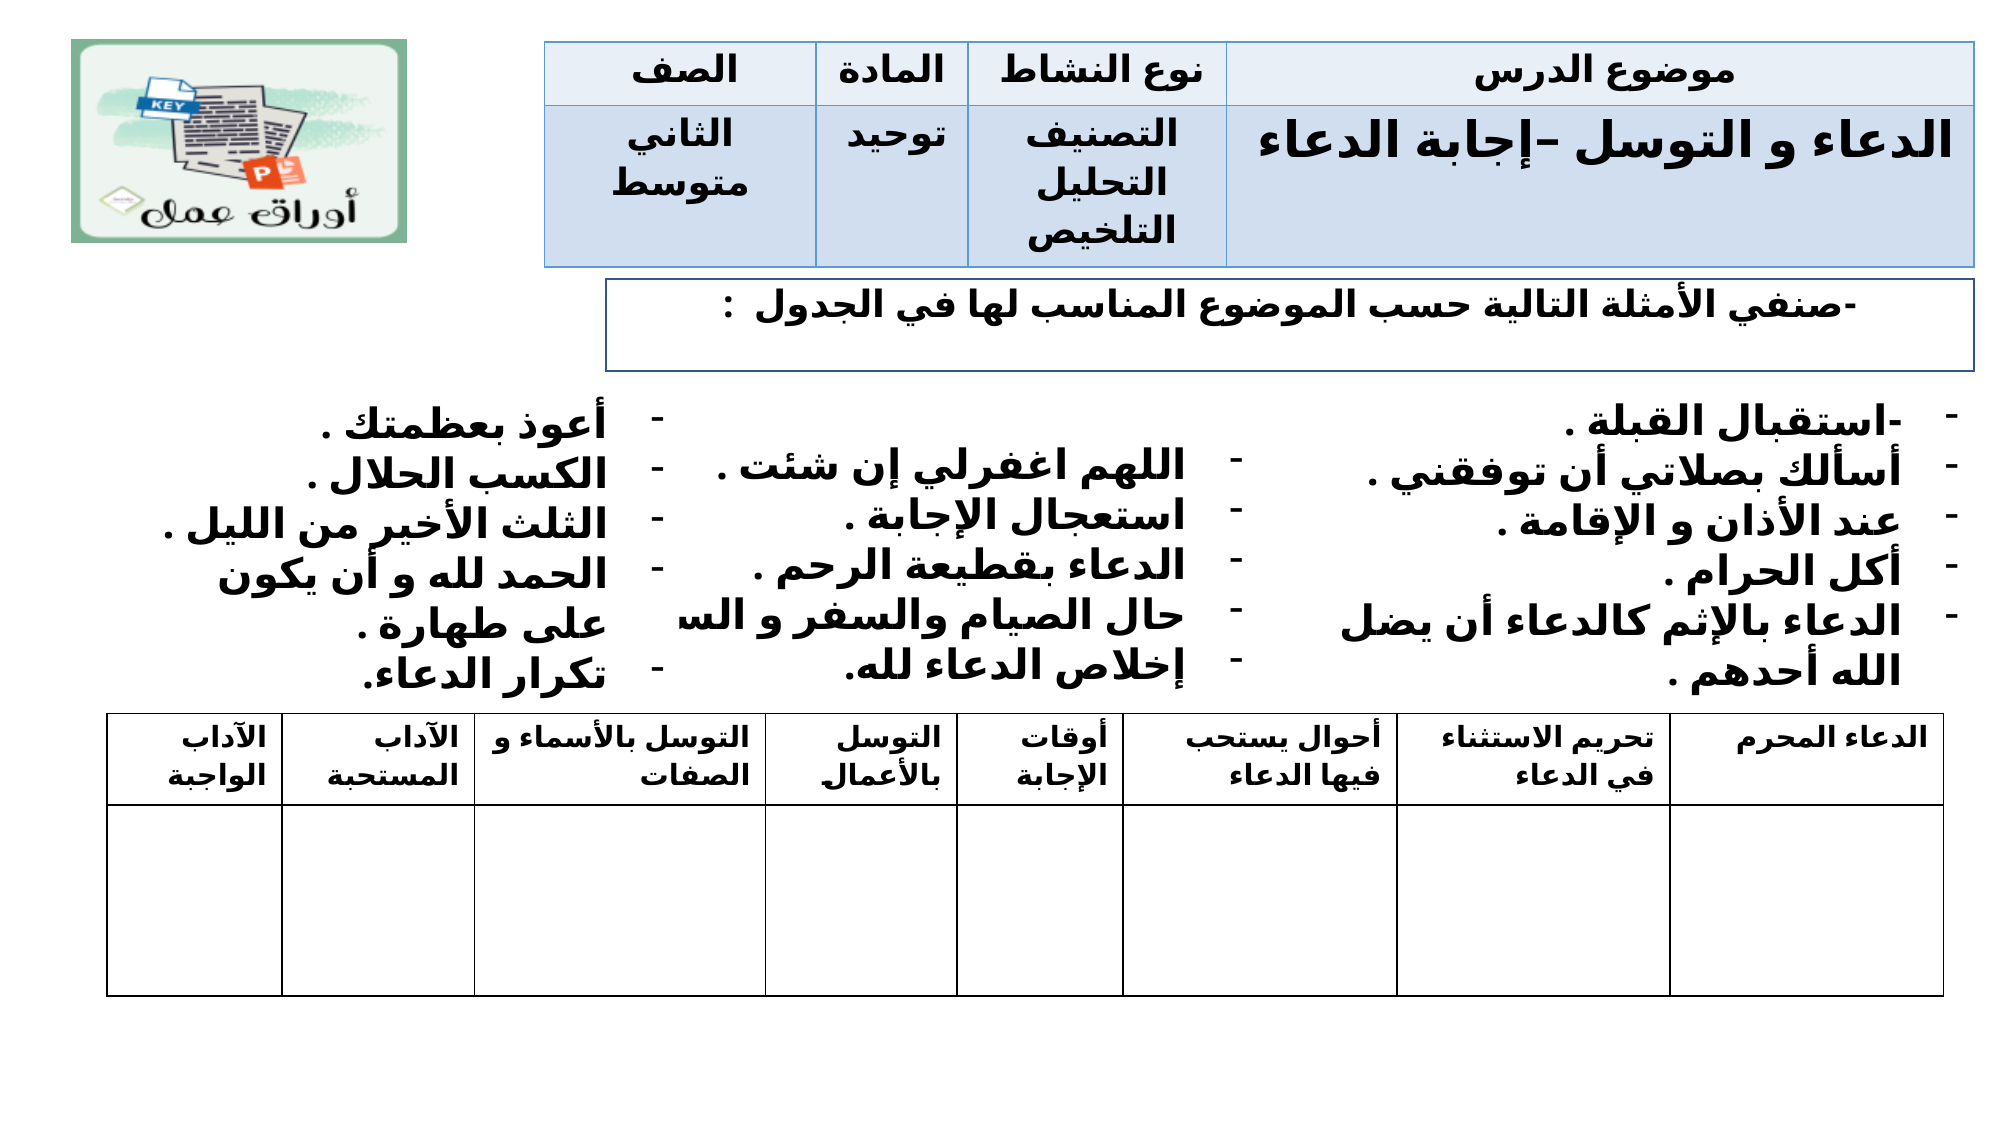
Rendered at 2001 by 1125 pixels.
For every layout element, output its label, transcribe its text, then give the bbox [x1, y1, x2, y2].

table_header التوسل بالأسماء و الصفات [475, 714, 765, 804]
table_cell [1671, 806, 1943, 995]
table_cell [1398, 806, 1669, 995]
table_header أحوال يستحب فيها الدعاء [1124, 714, 1396, 804]
text_box -صنفي الأمثلة التالية حسب الموضوع المناسب لها في الجدول : [605, 278, 1975, 372]
table_cell [283, 806, 474, 995]
table_cell الثاني متوسط [545, 106, 815, 266]
table_header الآداب الواجبة [108, 714, 281, 804]
picture [71, 39, 407, 243]
table_header الآداب المستحبة [283, 714, 474, 804]
table_cell [958, 806, 1122, 995]
table_header نوع النشاط [969, 43, 1226, 105]
table_cell الدعاء و التوسل –إجابة الدعاء [1227, 106, 1973, 266]
text_box -استقبال القبلة . أسألك بصلاتي أن توفقني . عند الأذان و الإقامة . أكل الحرام . الدعاء بالإثم كالدعاء أن يضل الله أحدهم . [1259, 410, 1975, 677]
table_cell [475, 806, 765, 995]
table_header تحريم الاستثناء في الدعاء [1398, 714, 1669, 804]
table_cell توحيد [817, 106, 967, 266]
table_cell [766, 806, 956, 995]
table_header المادة [817, 43, 967, 105]
table_header التوسل بالأعمال [766, 714, 956, 804]
table_cell [1124, 806, 1396, 995]
table_header موضوع الدرس [1227, 43, 1973, 105]
text_box اللهم اغفرلي إن شئت . استعجال الإجابة . الدعاء بقطيعة الرحم . حال الصيام والسفر و السحور . إخلاص الدعاء لله. [544, 428, 1259, 696]
table_cell التصنيف التحليل التلخيص [969, 106, 1226, 266]
table_header أوقات الإجابة [958, 714, 1122, 804]
table_header الصف [545, 43, 815, 105]
text_box أعوذ بعظمتك . الكسب الحلال . الثلث الأخير من الليل . الحمد لله و أن يكون على طهارة . تكرار الدعاء. [132, 413, 681, 681]
table_header الدعاء المحرم [1671, 714, 1943, 804]
table_cell [108, 806, 281, 995]
